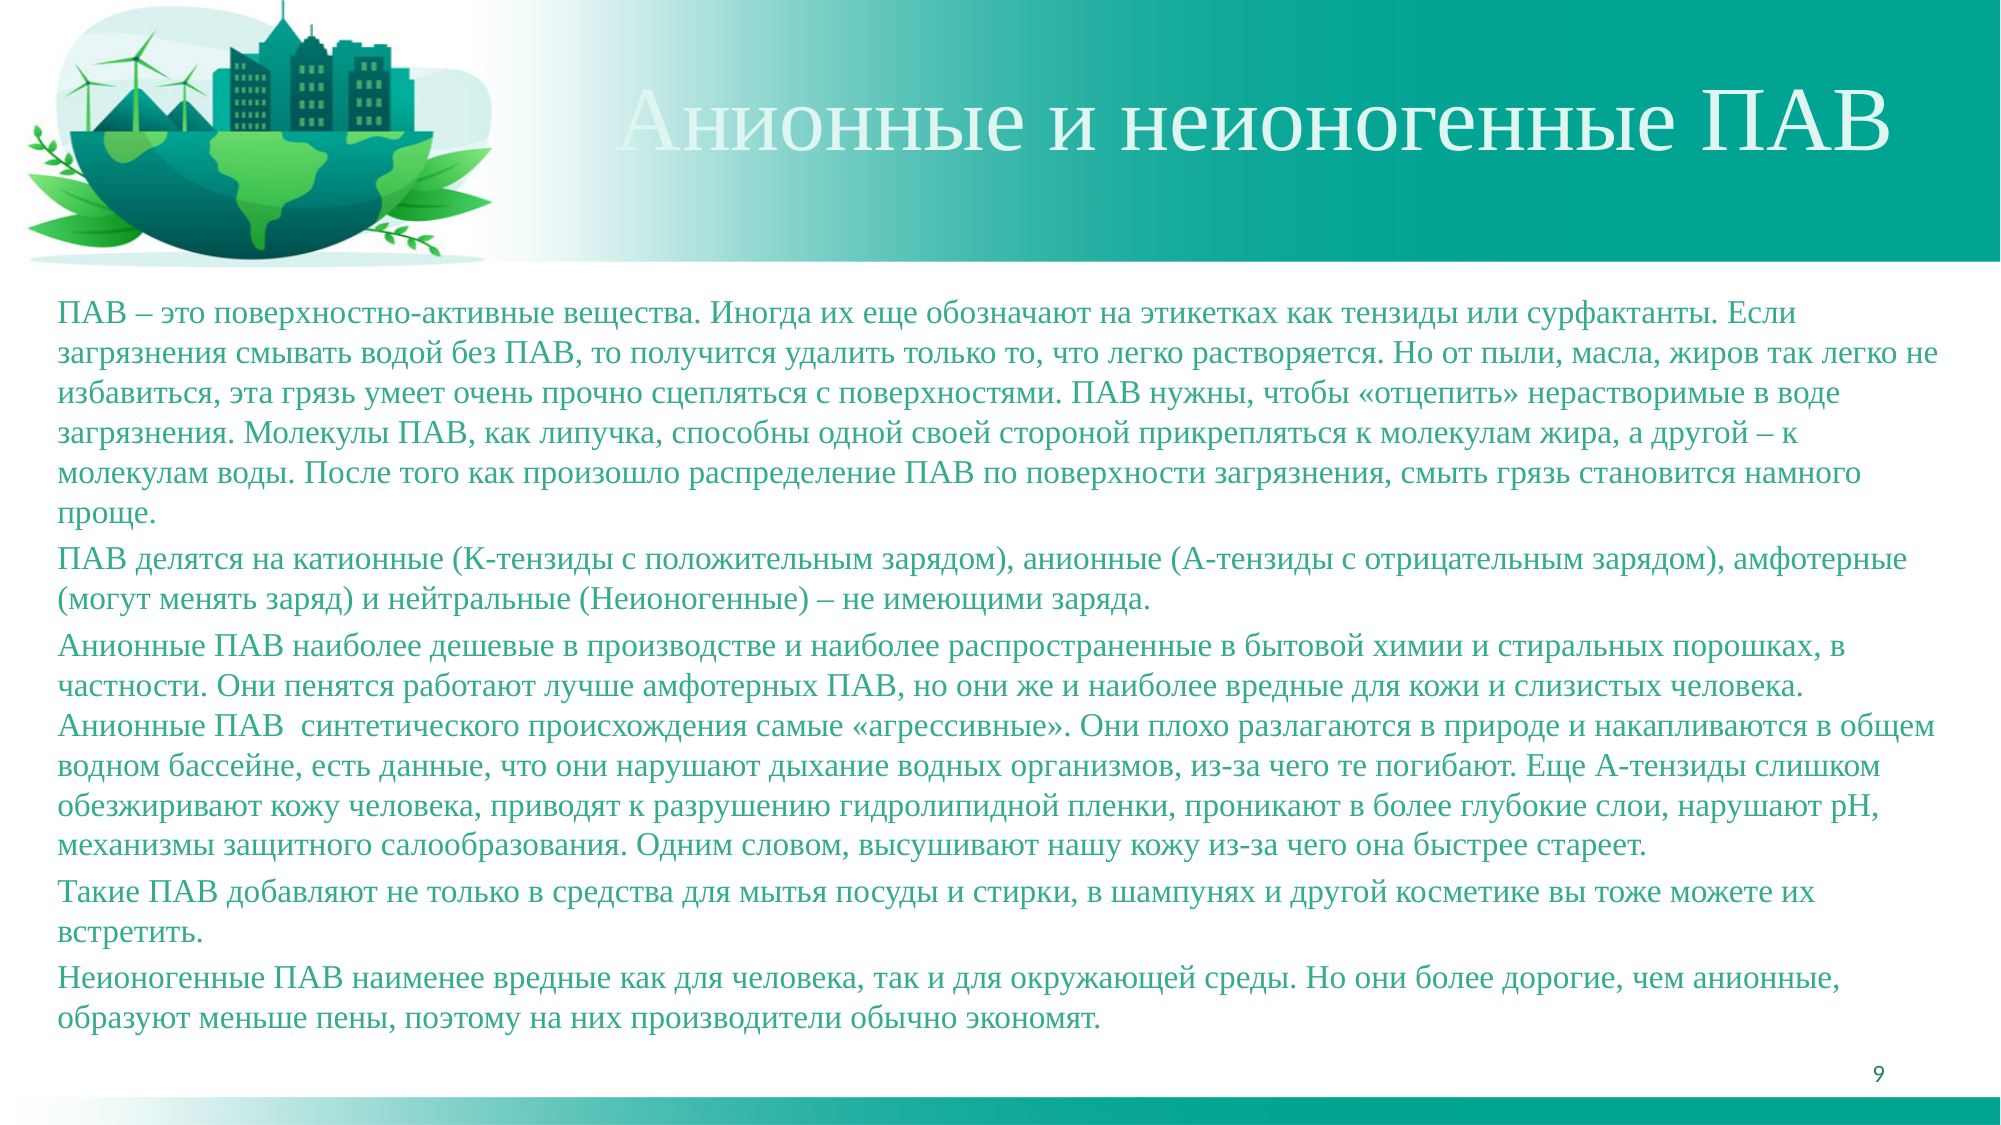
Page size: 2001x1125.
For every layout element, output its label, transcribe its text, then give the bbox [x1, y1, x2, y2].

slide_number 9 [1433, 1042, 1900, 1103]
picture [0, 0, 2001, 1125]
list ПАВ – это поверхностно-активные вещества. Иногда их еще обозначают на этикетках как тензиды или сурфактанты. Если загрязнения смывать водой без ПАВ, то получится удалить только то, что легко растворяется. Но от пыли, масла, жиров так легко не избавиться, эта грязь умеет очень прочно сцепляться с поверхностями. ПАВ нужны, чтобы «отцепить» нерастворимые в воде загрязнения. Молекулы ПАВ, как липучка, способны одной своей стороной прикрепляться к молекулам жира, а другой – к молекулам воды. После того как произошло распределение ПАВ по поверхности загрязнения, смыть грязь становится намного проще. ПАВ делятся на катионные (К-тензиды с положительным зарядом), анионные (А-тензиды с отрицательным зарядом), амфотерные (могут менять заряд) и нейтральные (Неионогенные) – не имеющими заряда. Анионные ПАВ наиболее дешевые в производстве и наиболее распространенные в бытовой химии и стиральных порошках, в частности. Они пенятся работают лучше амфотерных ПАВ, но они же и наиболее вредные для кожи и слизистых человека. Анионные ПАВ синтетического происхождения самые «агрессивные». Они плохо разлагаются в природе и накапливаются в общем водном бассейне, есть данные, что они нарушают дыхание водных организмов, из-за чего те погибают. Еще А-тензиды слишком обезжиривают кожу человека, приводят к разрушению гидролипидной пленки, проникают в более глубокие слои, нарушают pH, механизмы защитного салообразования. Одним словом, высушивают нашу кожу из-за чего она быстрее стареет. Такие ПАВ добавляют не только в средства для мытья посуды и стирки, в шампунях и другой косметике вы тоже можете их встретить. Неионогенные ПАВ наименее вредные как для человека, так и для окружающей среды. Но они более дорогие, чем анионные, образуют меньше пены, поэтому на них производители обычно экономят. [42, 282, 1964, 968]
title Анионные и неионогенные ПАВ [511, 19, 2000, 208]
